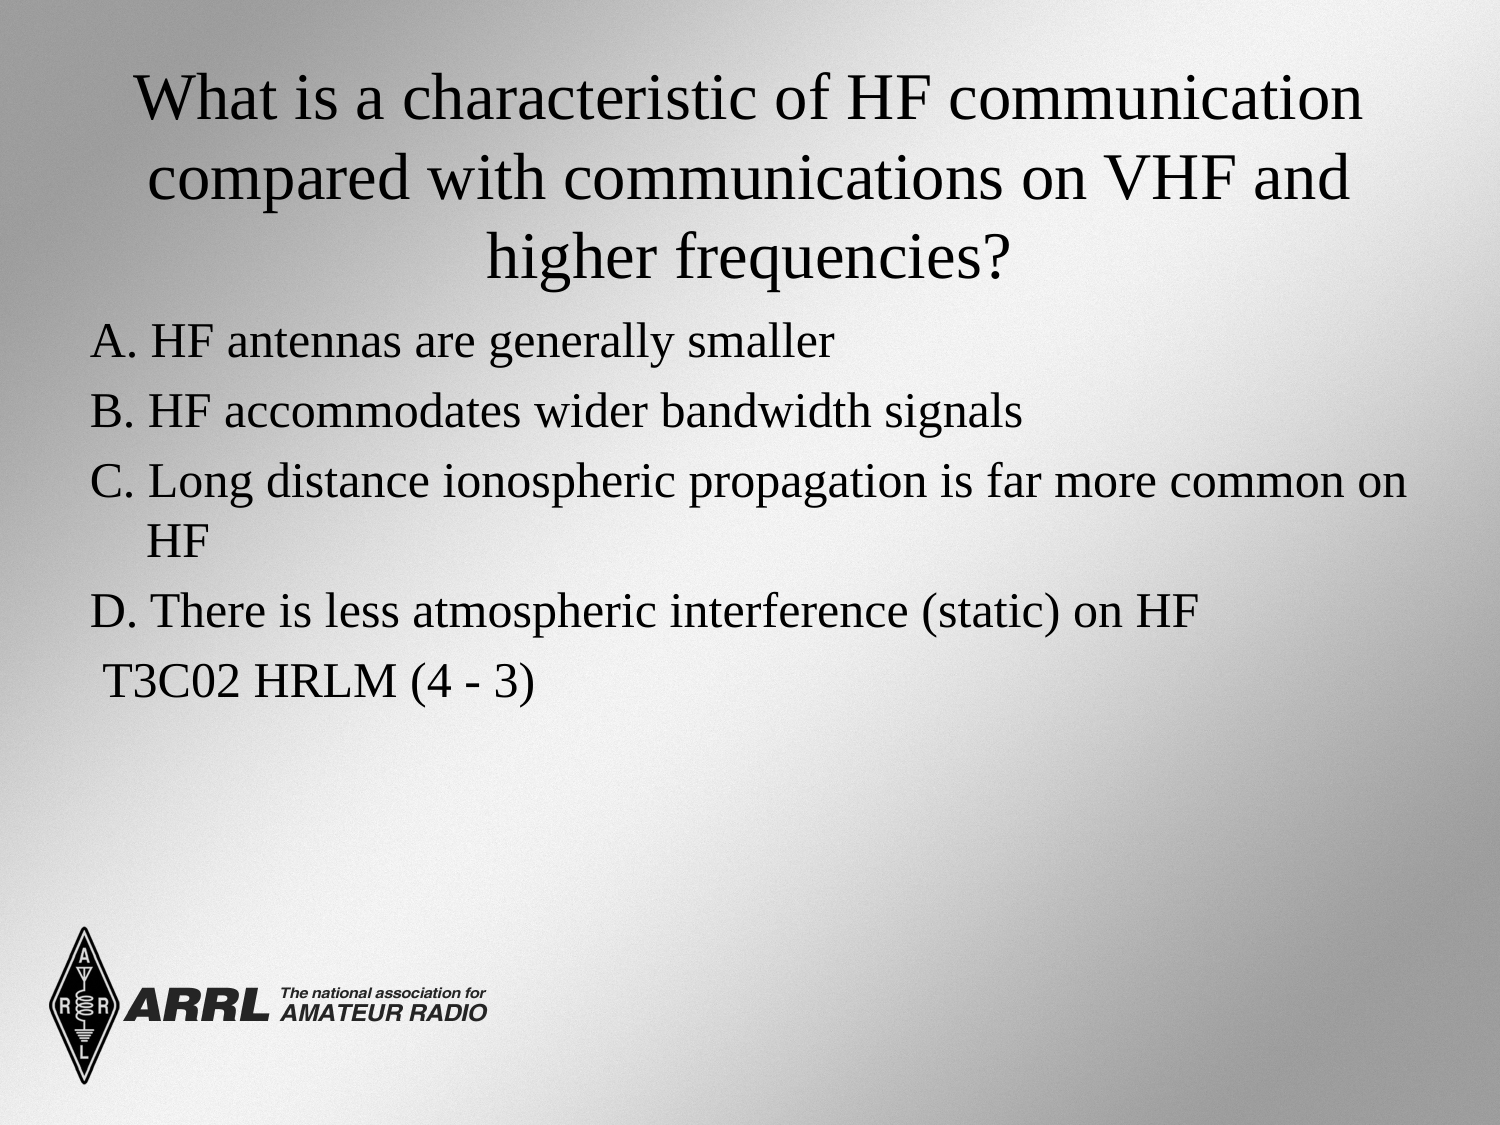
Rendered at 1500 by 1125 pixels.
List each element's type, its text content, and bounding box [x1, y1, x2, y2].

title What is a characteristic of HF communication compared with communications on VHF and higher frequencies? [75, 45, 1425, 233]
list A. HF antennas are generally smaller B. HF accommodates wider bandwidth signals C. Long distance ionospheric propagation is far more common on HF D. There is less atmospheric interference (static) on HF T3C02 HRLM (4 - 3) [75, 299, 1425, 1005]
picture [0, 0, 1500, 1125]
